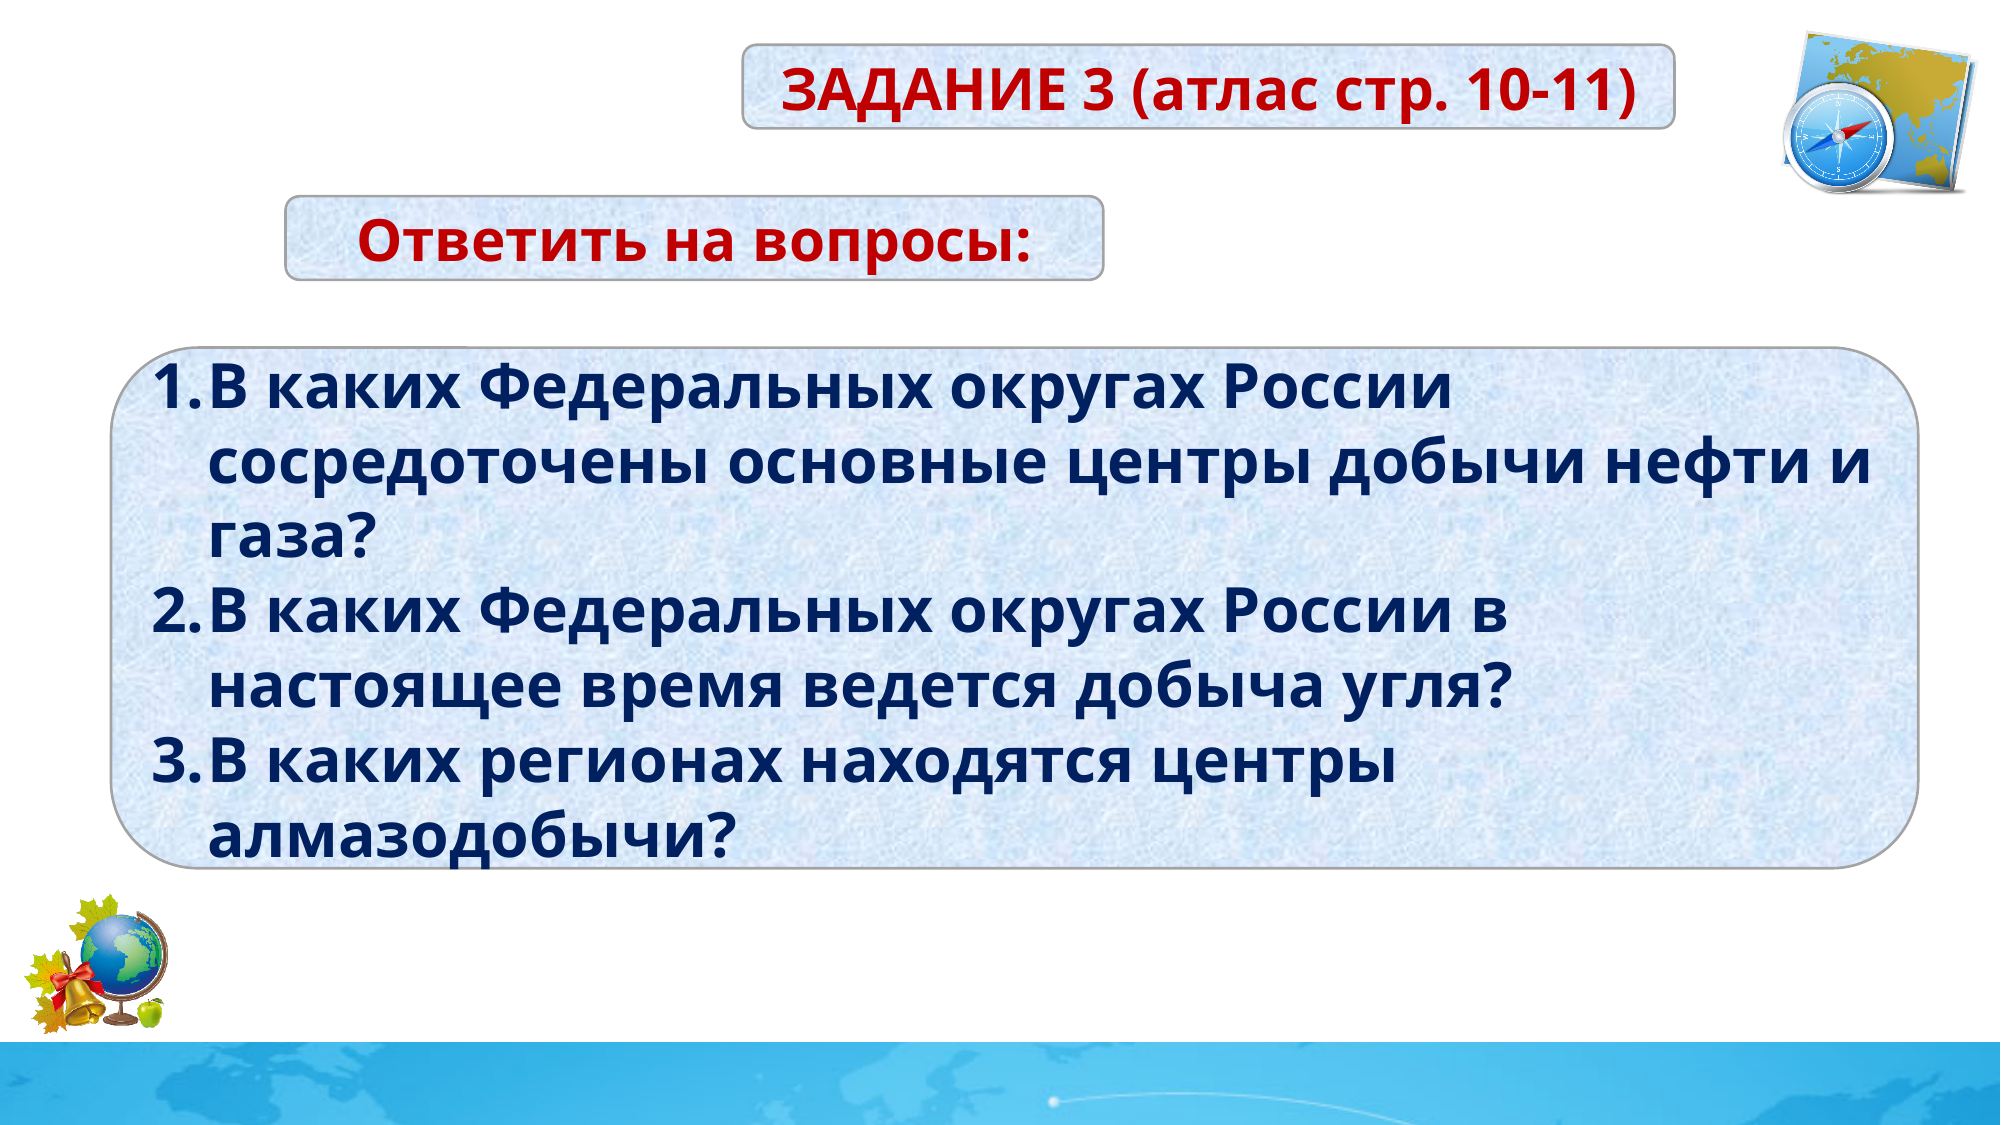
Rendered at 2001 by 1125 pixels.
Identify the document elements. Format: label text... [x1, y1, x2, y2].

text_box Ответить на вопросы: [284, 194, 1105, 282]
text_box В каких Федеральных округах России сосредоточены основные центры добычи нефти и газа? В каких Федеральных округах России в настоящее время ведется добыча угля? В каких регионах находятся центры алмазодобычи? [109, 346, 1920, 870]
picture [1762, 14, 2000, 219]
picture [0, 1042, 2000, 1125]
text_box ЗАДАНИЕ 3 (атлас стр. 10-11) [741, 43, 1676, 130]
picture [24, 892, 168, 1034]
